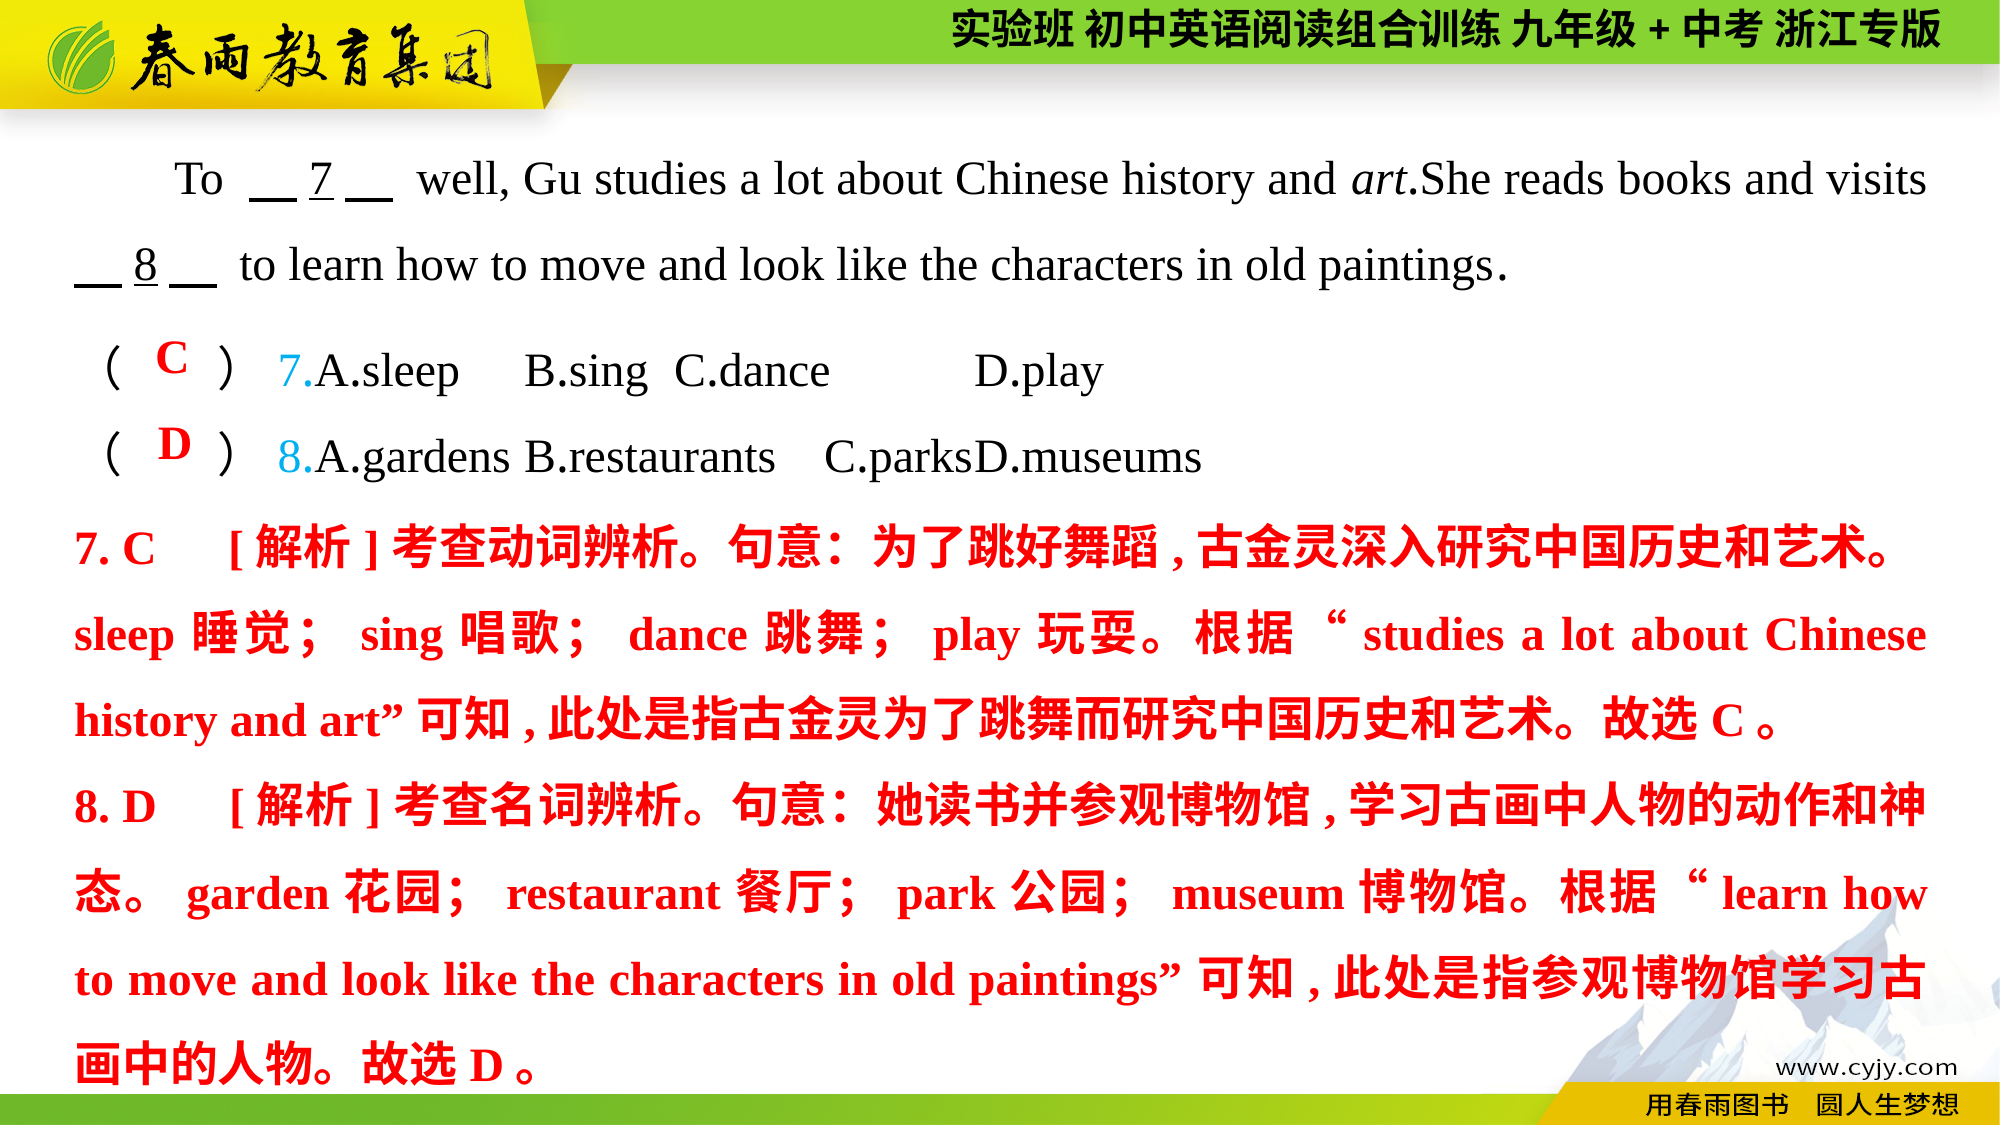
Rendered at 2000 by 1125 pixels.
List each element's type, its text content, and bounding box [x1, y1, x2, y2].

text_box C [140, 318, 205, 391]
picture [0, 0, 2000, 1125]
text_box （ ）7.A.sleep B.sing C.dance D.play （ ）8.A.gardens B.restaurants C.parks D.museums [59, 302, 1944, 480]
list To 7 well, Gu studies a lot about Chinese history and art.She reads books and visits 8 to learn how to move and look like the characters in old paintings. [59, 110, 1944, 289]
text_box 7. C [解析]考查动词辨析。句意：为了跳好舞蹈,古金灵深入研究中国历史和艺术。sleep睡觉；sing唱歌；dance跳舞；play玩耍。根据“studies a lot about Chinese history and art”可知,此处是指古金灵为了跳舞而研究中国历史和艺术。故选C。 8. D [解析]考查名词辨析。句意：她读书并参观博物馆,学习古画中人物的动作和神态。garden花园；restaurant餐厅；park公园；museum博物馆。根据“learn how to move and look like the characters in old paintings”可知,此处是指参观博物馆学习古画中的人物。故选D。 [59, 480, 1944, 1099]
text_box D [143, 404, 208, 477]
